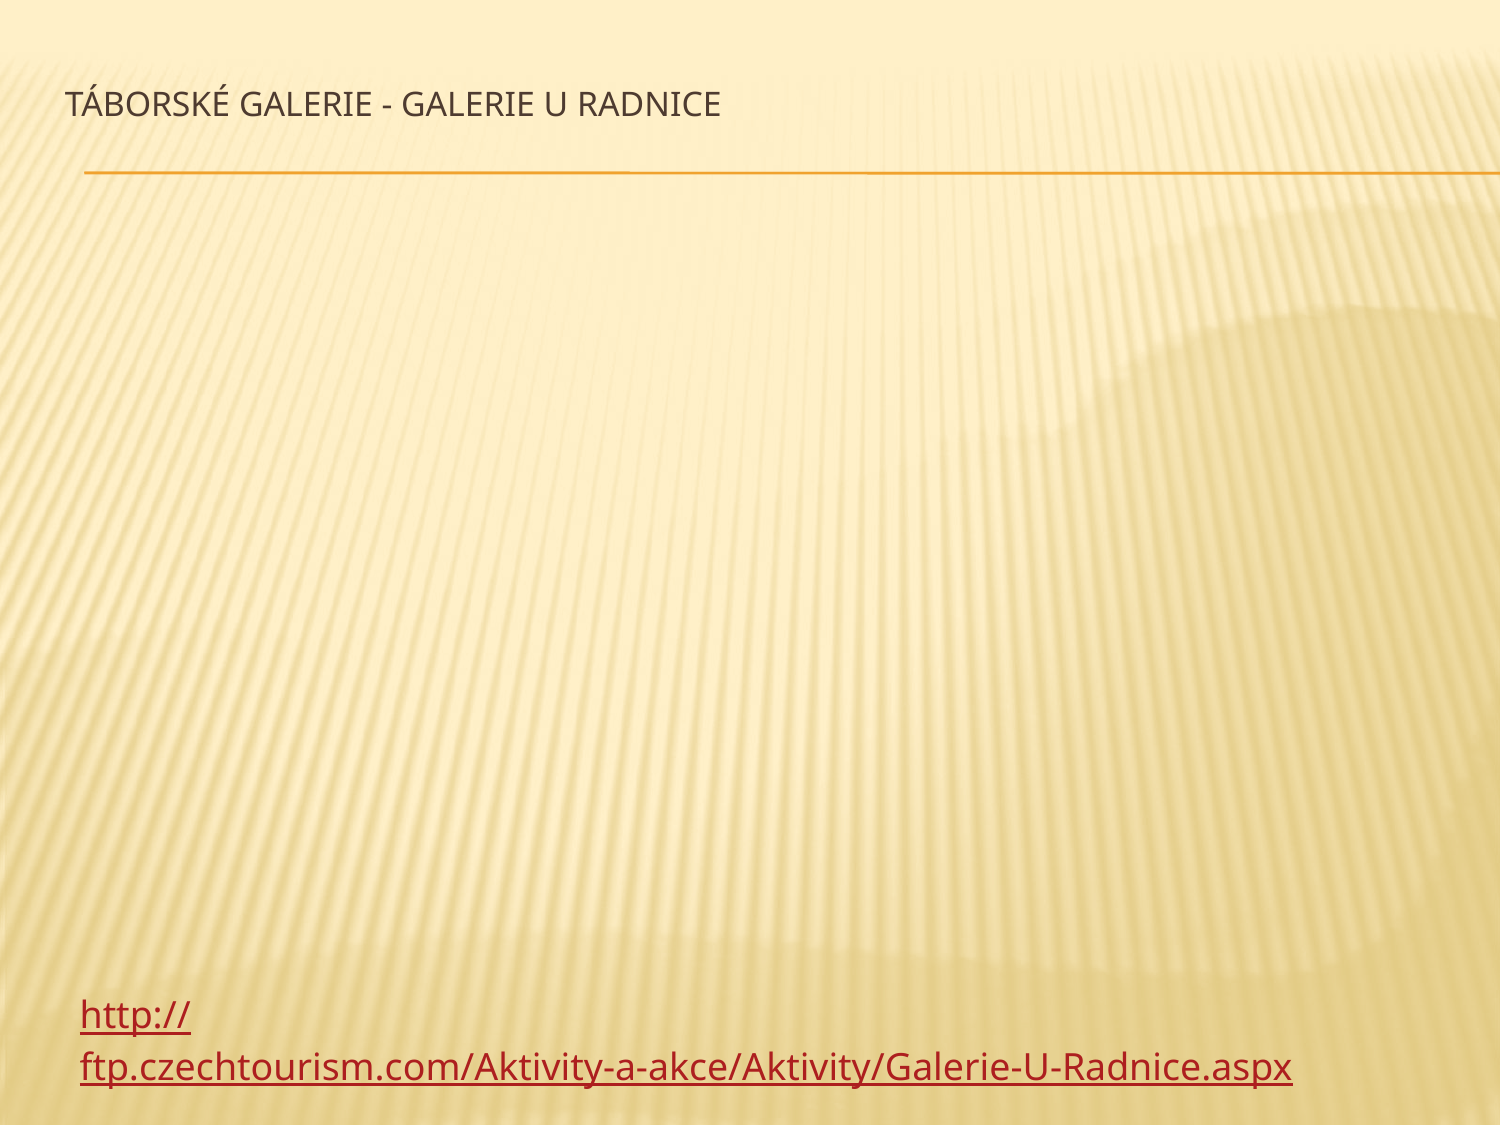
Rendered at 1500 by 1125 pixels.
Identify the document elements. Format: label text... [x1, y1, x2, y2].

title Táborské galerie - Galerie U Radnice [50, 75, 1475, 213]
text_box http://ftp.czechtourism.com/Aktivity-a-akce/Aktivity/Galerie-U-Radnice.aspx [64, 984, 1362, 1125]
